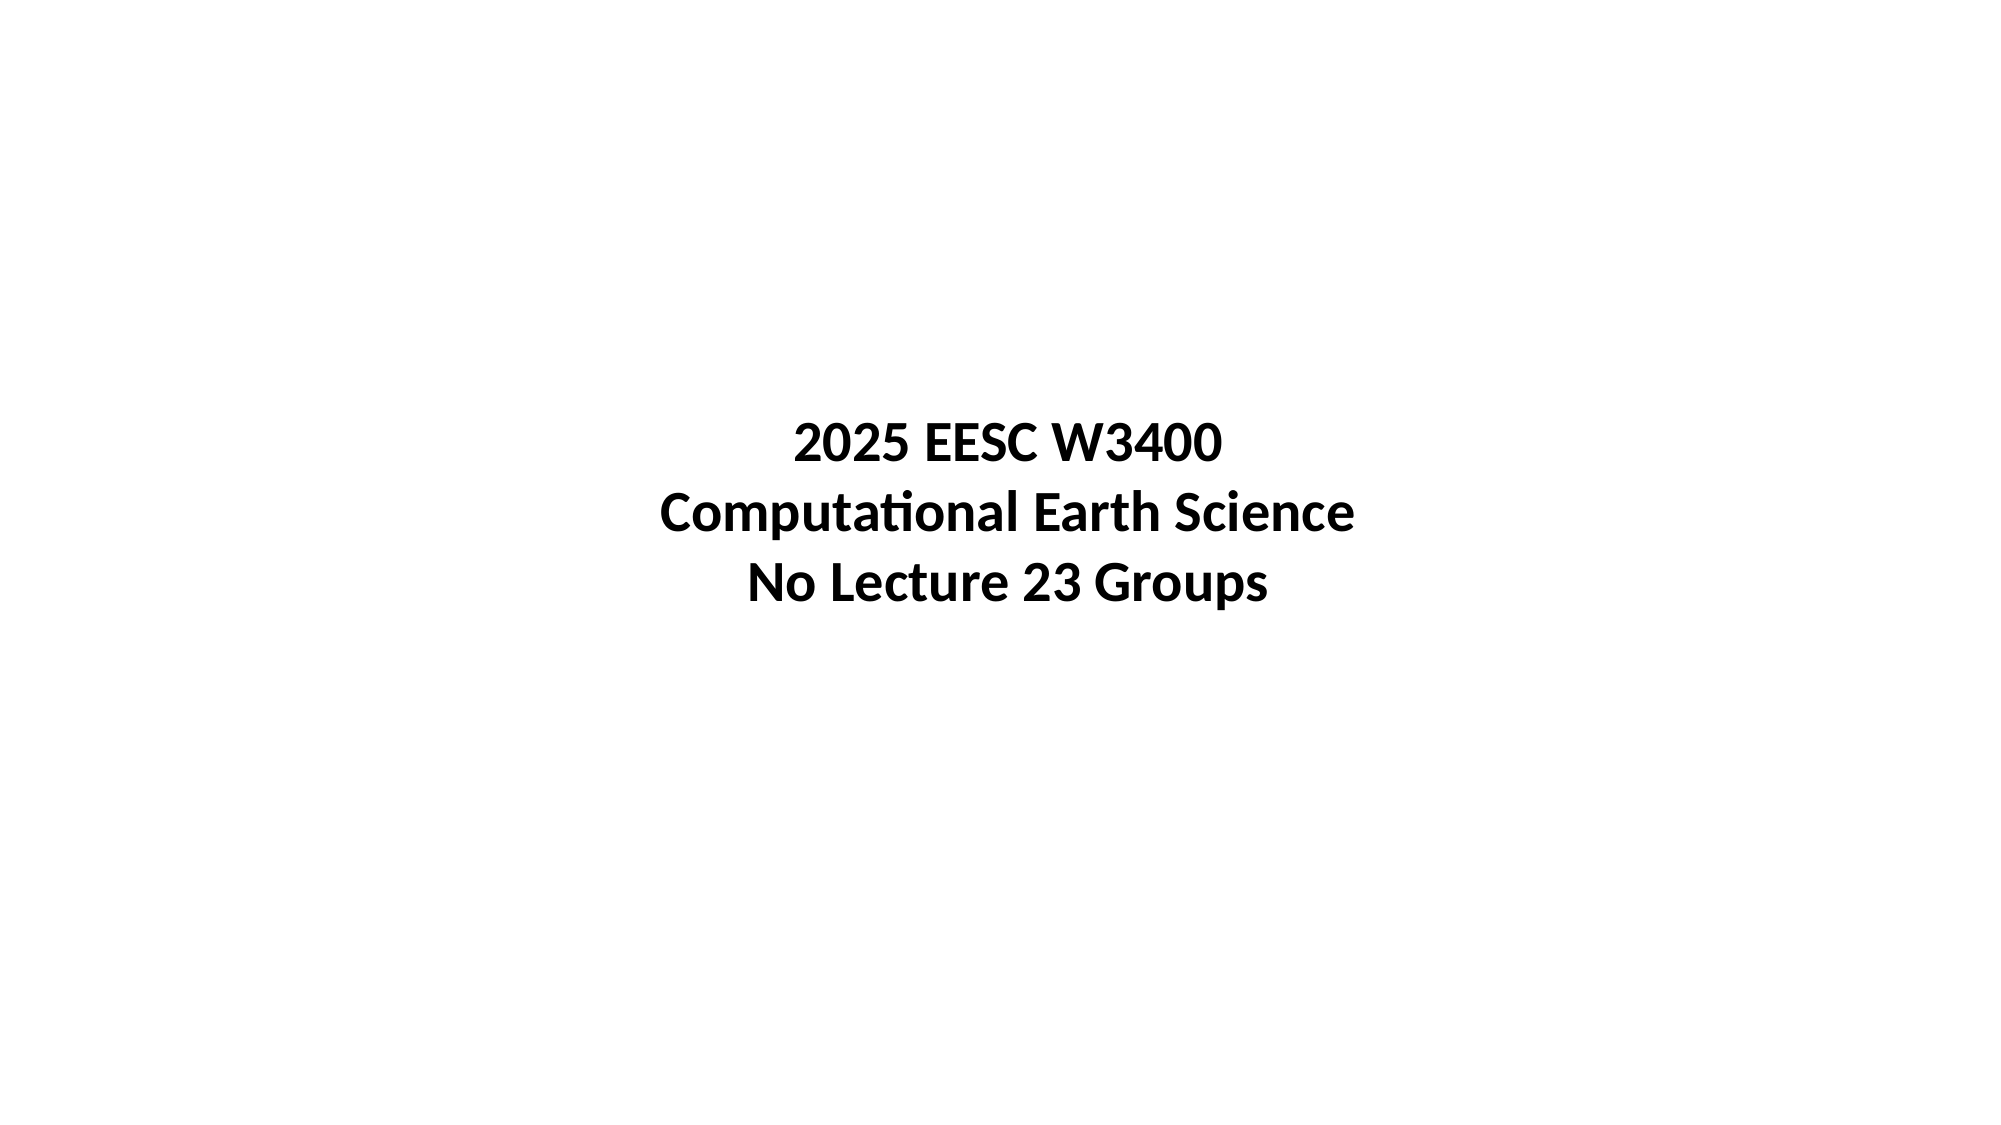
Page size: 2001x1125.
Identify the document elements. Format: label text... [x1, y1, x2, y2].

text_box 2025 EESC W3400 Computational Earth Science No Lecture 23 Groups [122, 395, 1894, 621]
